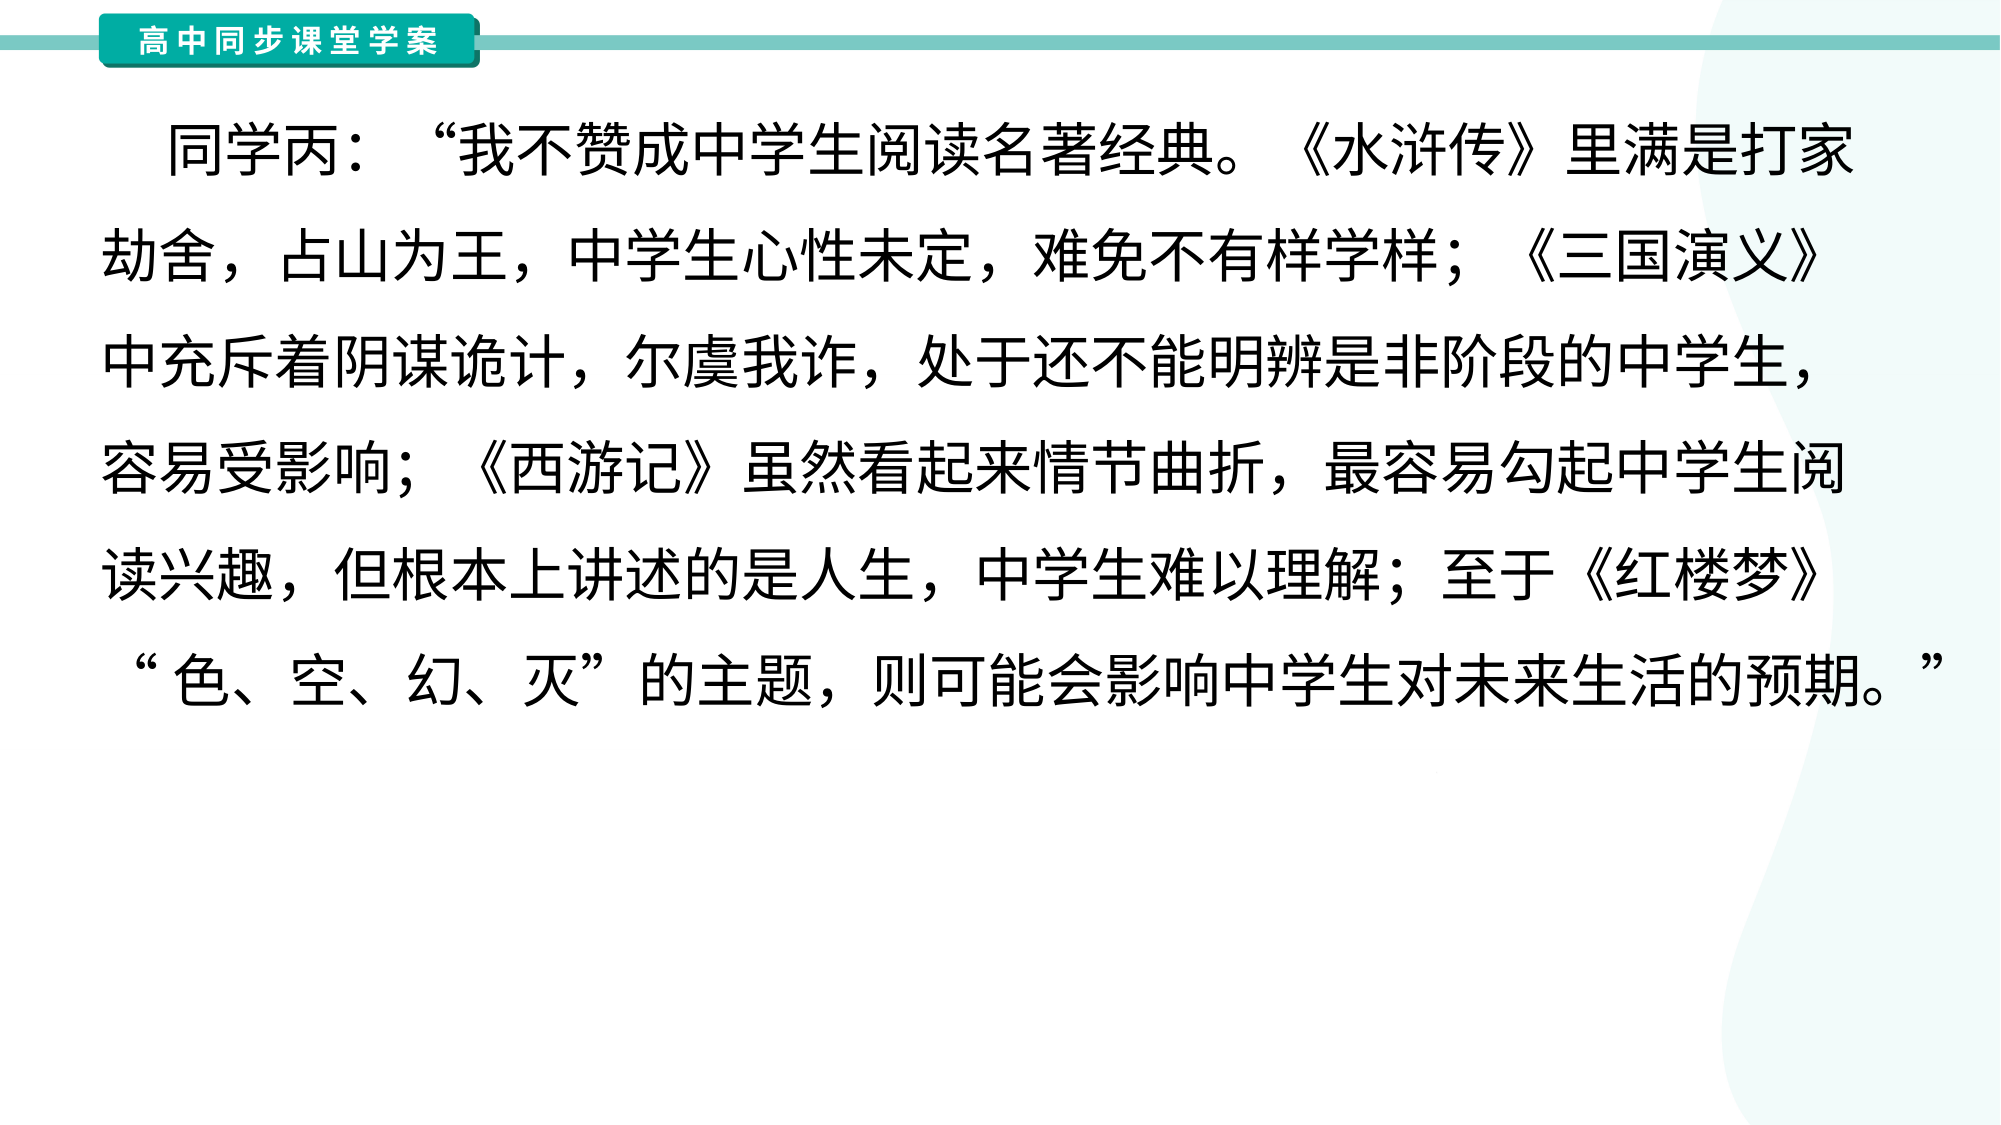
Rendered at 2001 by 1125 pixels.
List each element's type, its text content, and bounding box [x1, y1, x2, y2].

picture [0, 0, 2000, 1125]
text_box 同学丙：“我不赞成中学生阅读名著经典。《水浒传》里满是打家 劫舍，占山为王，中学生心性未定，难免不有样学样；《三国演义》 中充斥着阴谋诡计，尔虞我诈，处于还不能明辨是非阶段的中学生， 容易受影响；《西游记》虽然看起来情节曲折，最容易勾起中学生阅 读兴趣，但根本上讲述的是人生，中学生难以理解；至于《红楼梦》 “色、空、幻、灭”的主题，则可能会影响中学生对未来生活的预期。” [100, 76, 1899, 715]
